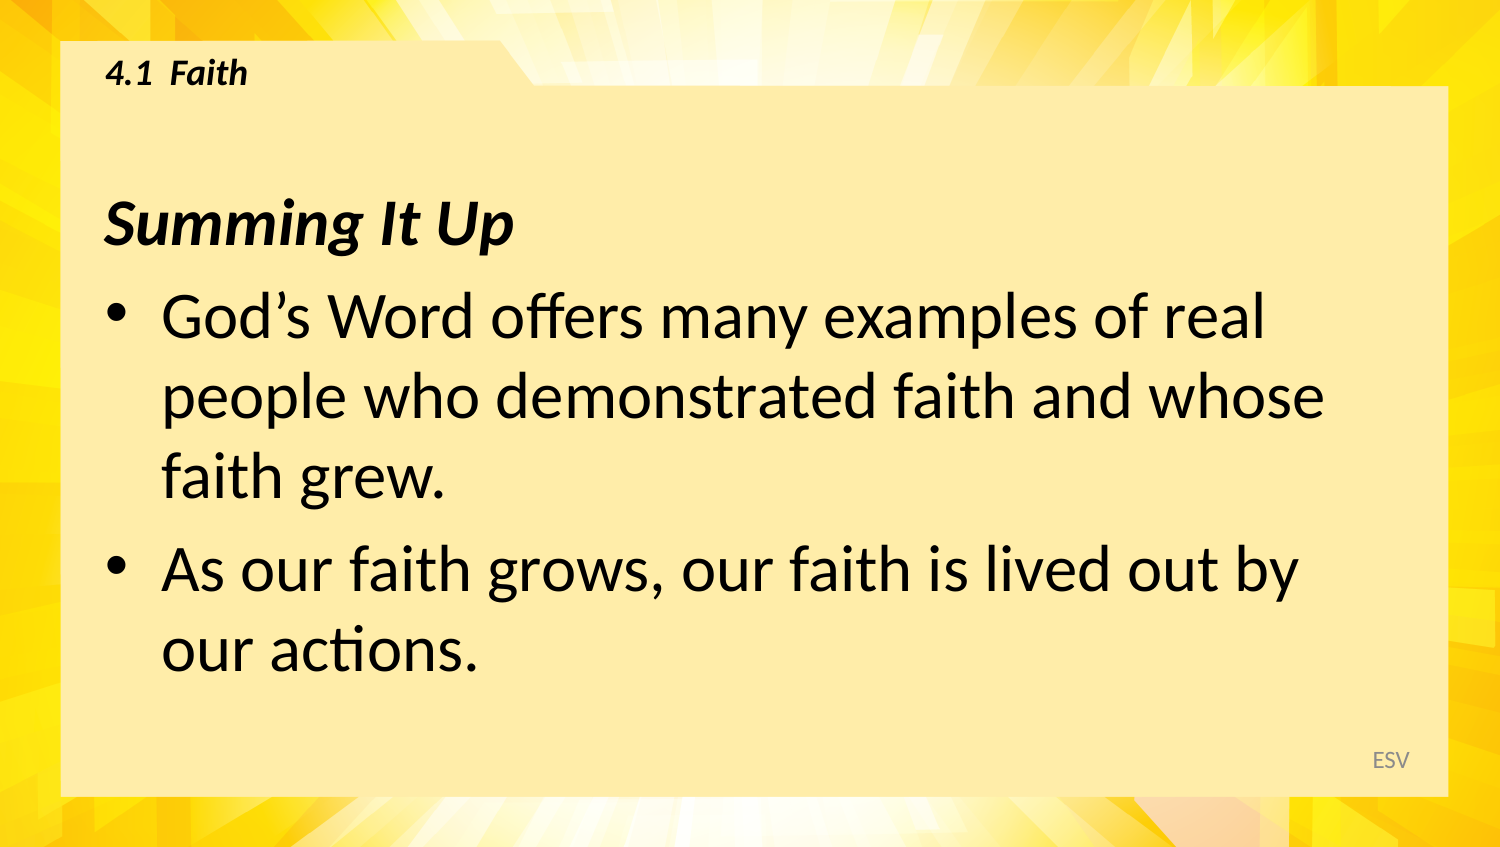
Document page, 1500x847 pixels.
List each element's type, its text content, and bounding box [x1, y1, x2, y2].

picture [0, 0, 1500, 847]
list Summing It Up God’s Word offers many examples of real people who demonstrated faith and whose faith grew. As our faith grows, our faith is lived out by our actions. [89, 141, 1403, 722]
title 4.1 Faith [89, 33, 1420, 108]
footer ESV [950, 736, 1425, 782]
